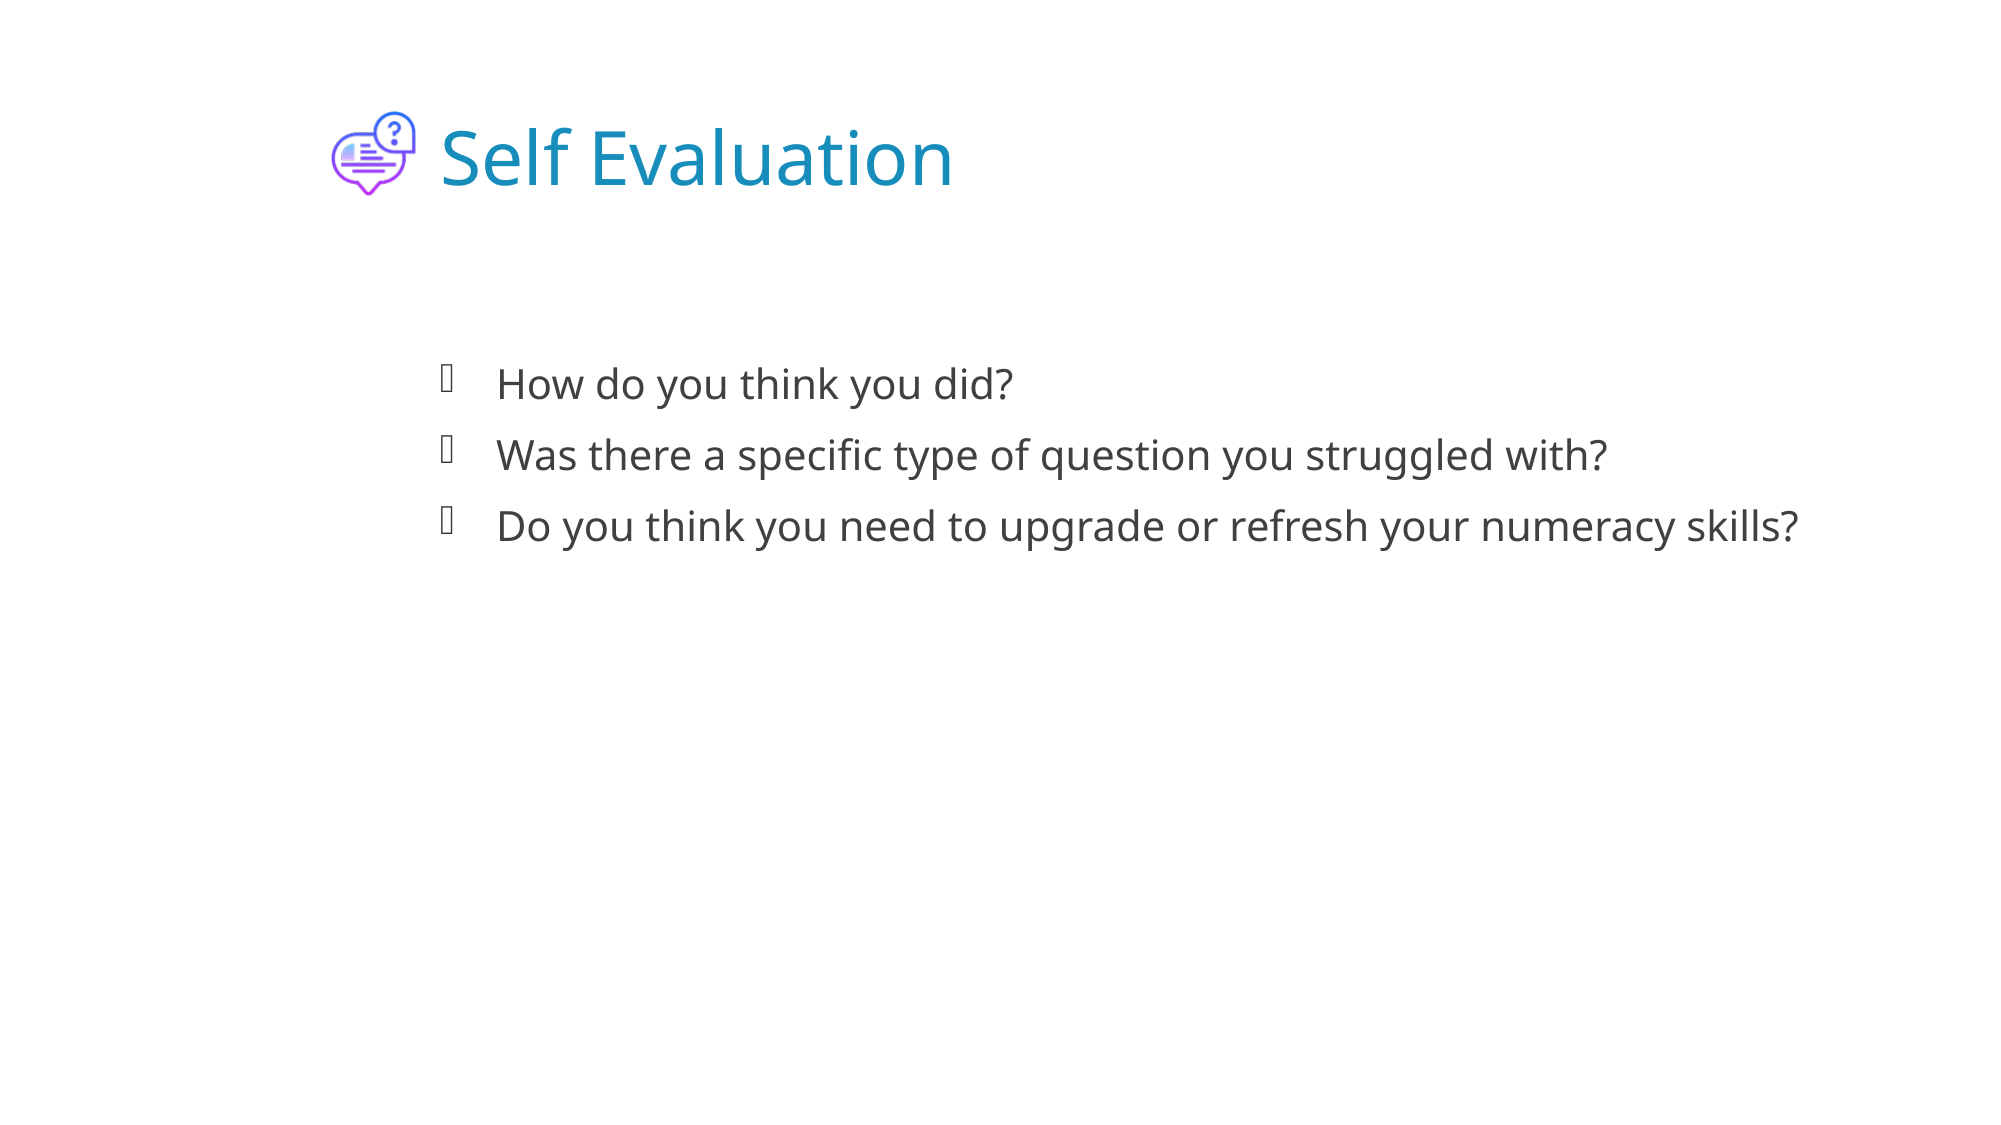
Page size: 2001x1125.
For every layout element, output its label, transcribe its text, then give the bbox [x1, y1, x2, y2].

picture [322, 102, 425, 205]
title Self Evaluation [425, 102, 1888, 313]
list How do you think you did? Was there a specific type of question you struggled with? Do you think you need to upgrade or refresh your numeracy skills? [424, 350, 1888, 1074]
